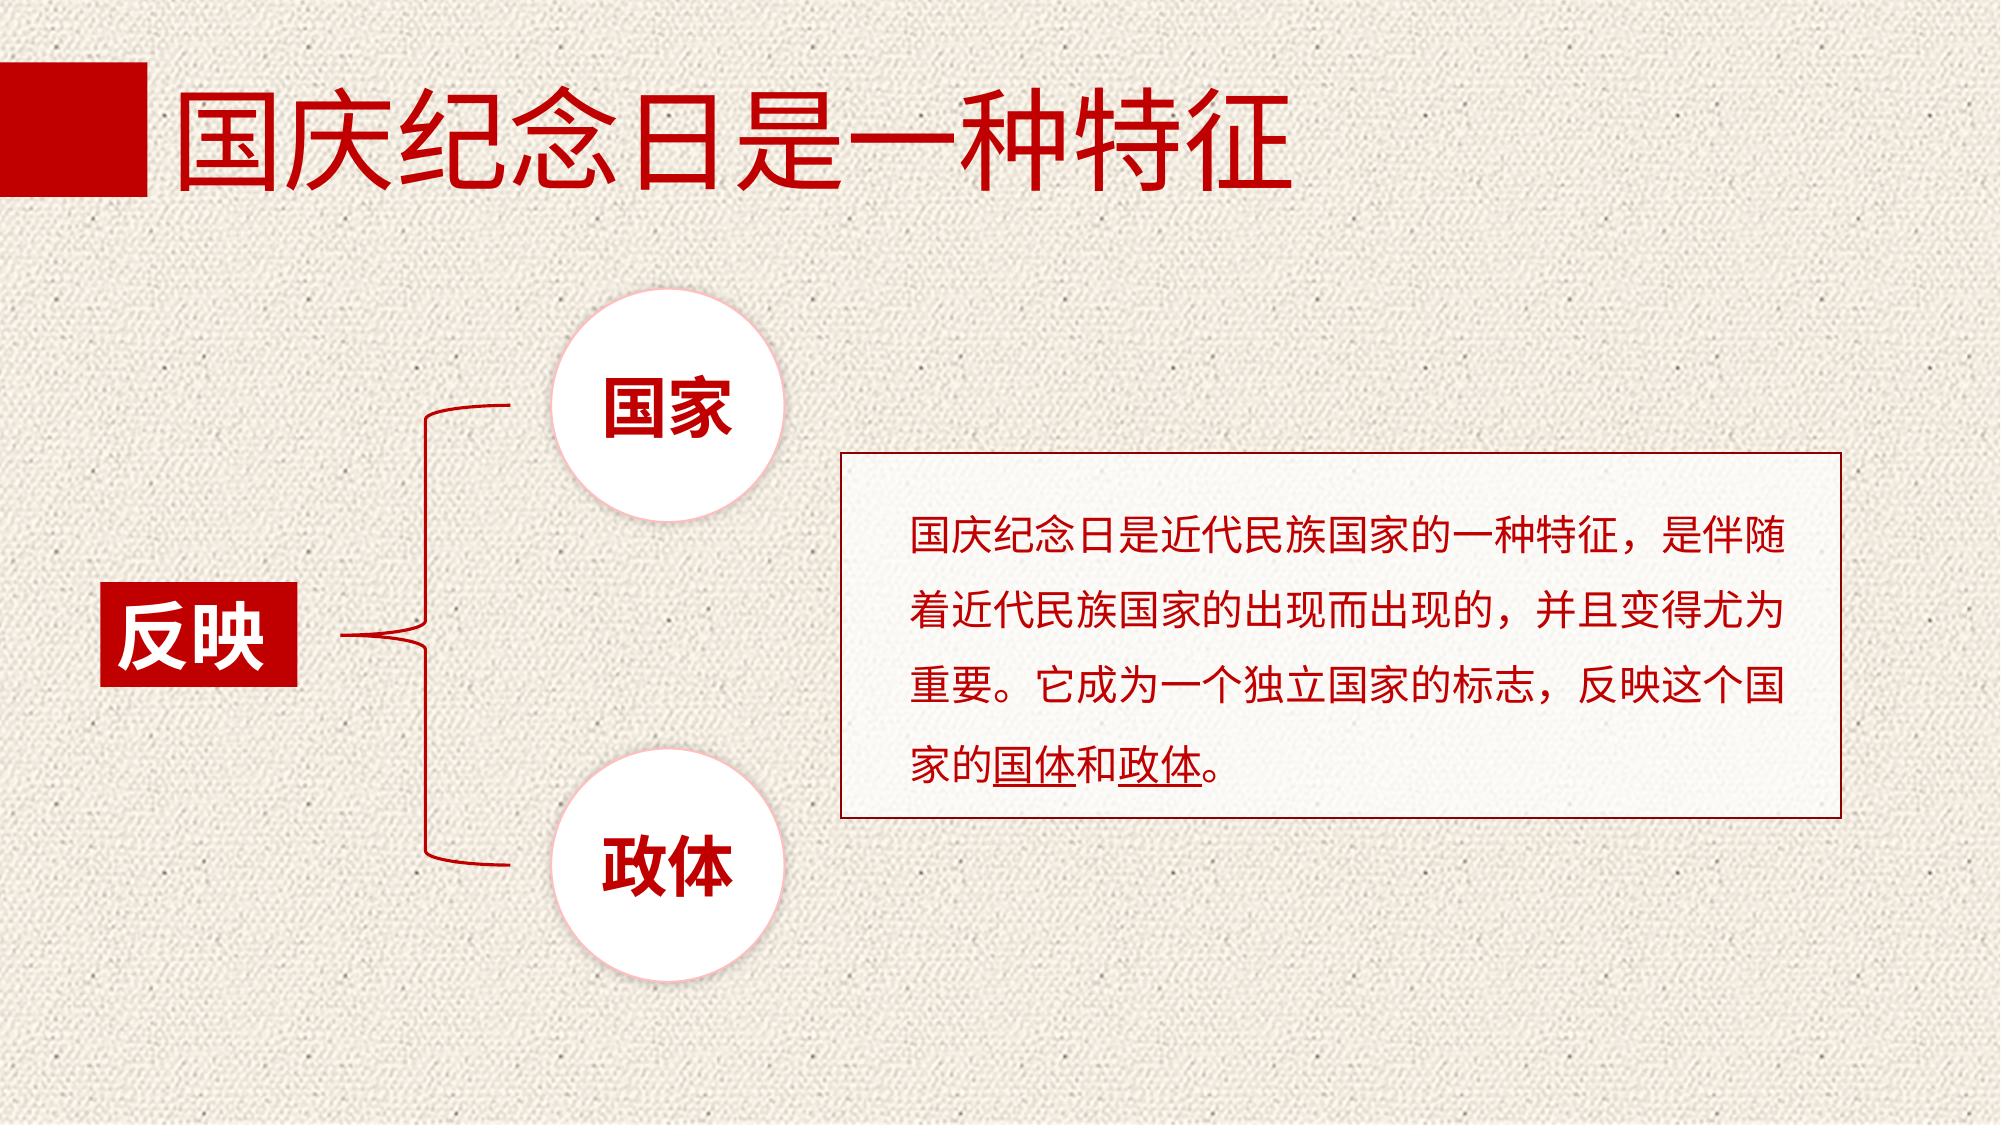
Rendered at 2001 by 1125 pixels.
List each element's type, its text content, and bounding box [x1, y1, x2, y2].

text_box [340, 404, 511, 866]
text_box [840, 452, 1842, 819]
text_box 国家 [550, 287, 786, 524]
text_box 反映 [100, 582, 298, 687]
text_box 国庆纪念日是一种特征 [156, 62, 1369, 213]
text_box 国庆纪念日是近代民族国家的一种特征，是伴随着近代民族国家的出现而出现的，并且变得尤为重要。它成为一个独立国家的标志，反映这个国家的国体和政体。 [894, 476, 1841, 807]
picture [0, 0, 2001, 1125]
text_box 政体 [550, 747, 786, 983]
